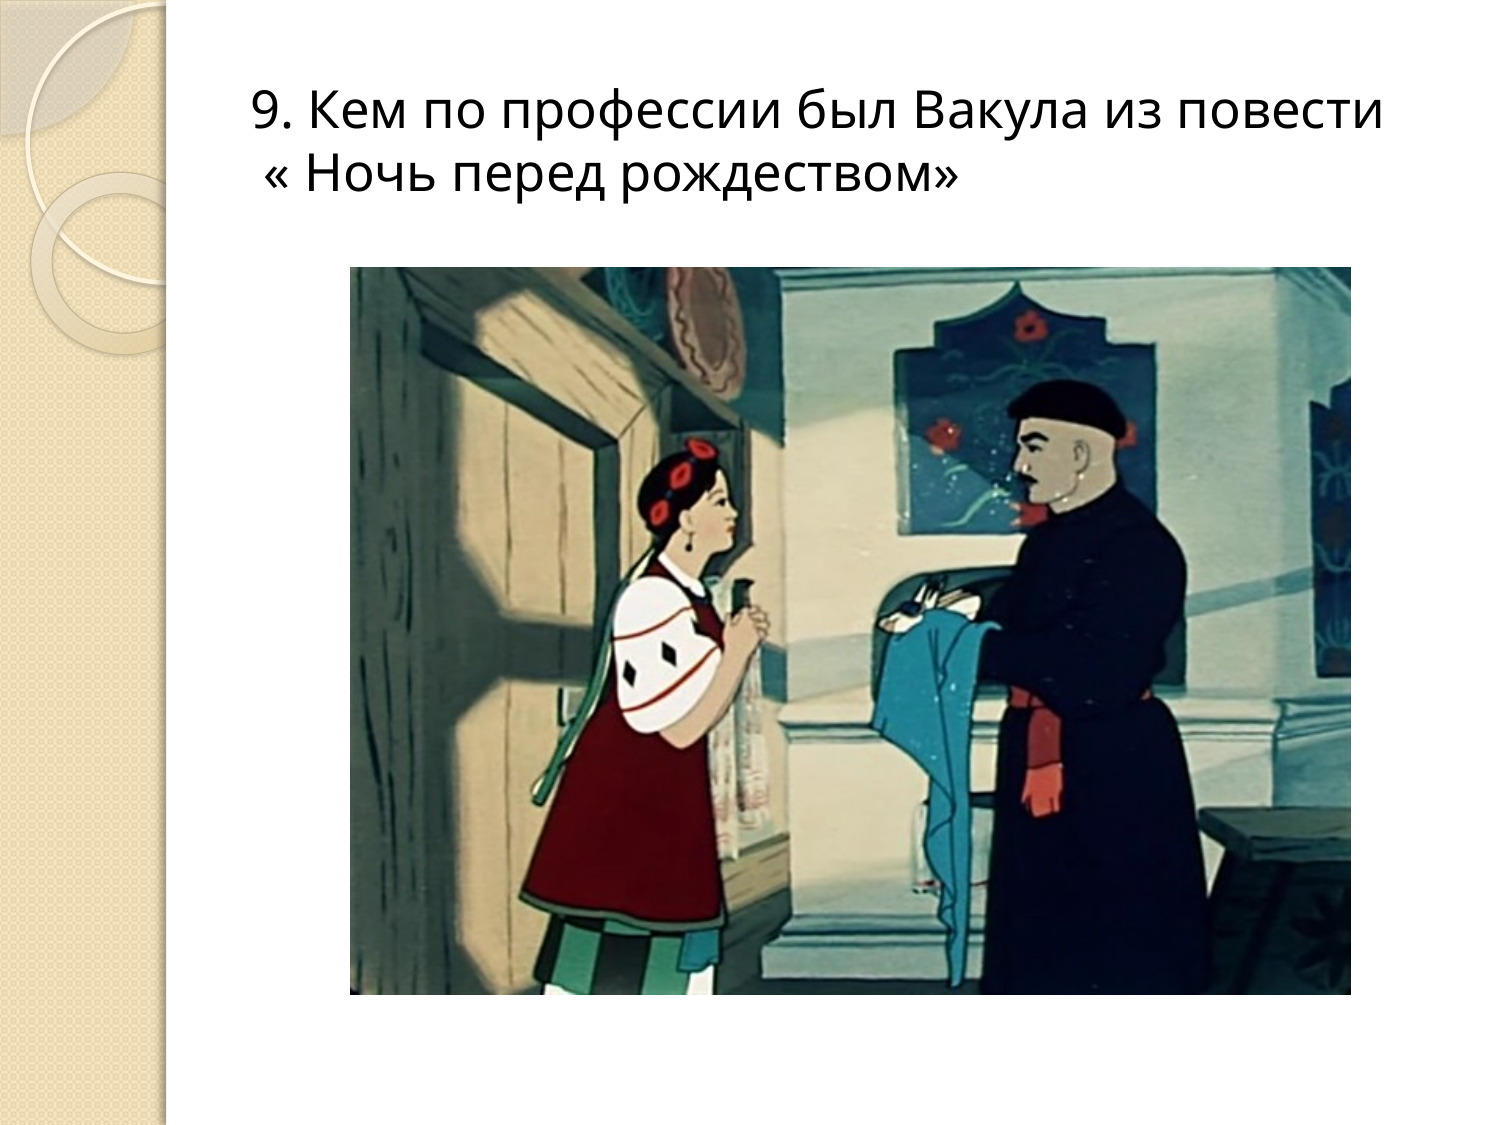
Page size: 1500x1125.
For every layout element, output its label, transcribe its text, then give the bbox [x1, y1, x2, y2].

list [350, 267, 1351, 995]
title 9. Кем по профессии был Вакула из повести « Ночь перед рождеством» [235, 45, 1466, 233]
